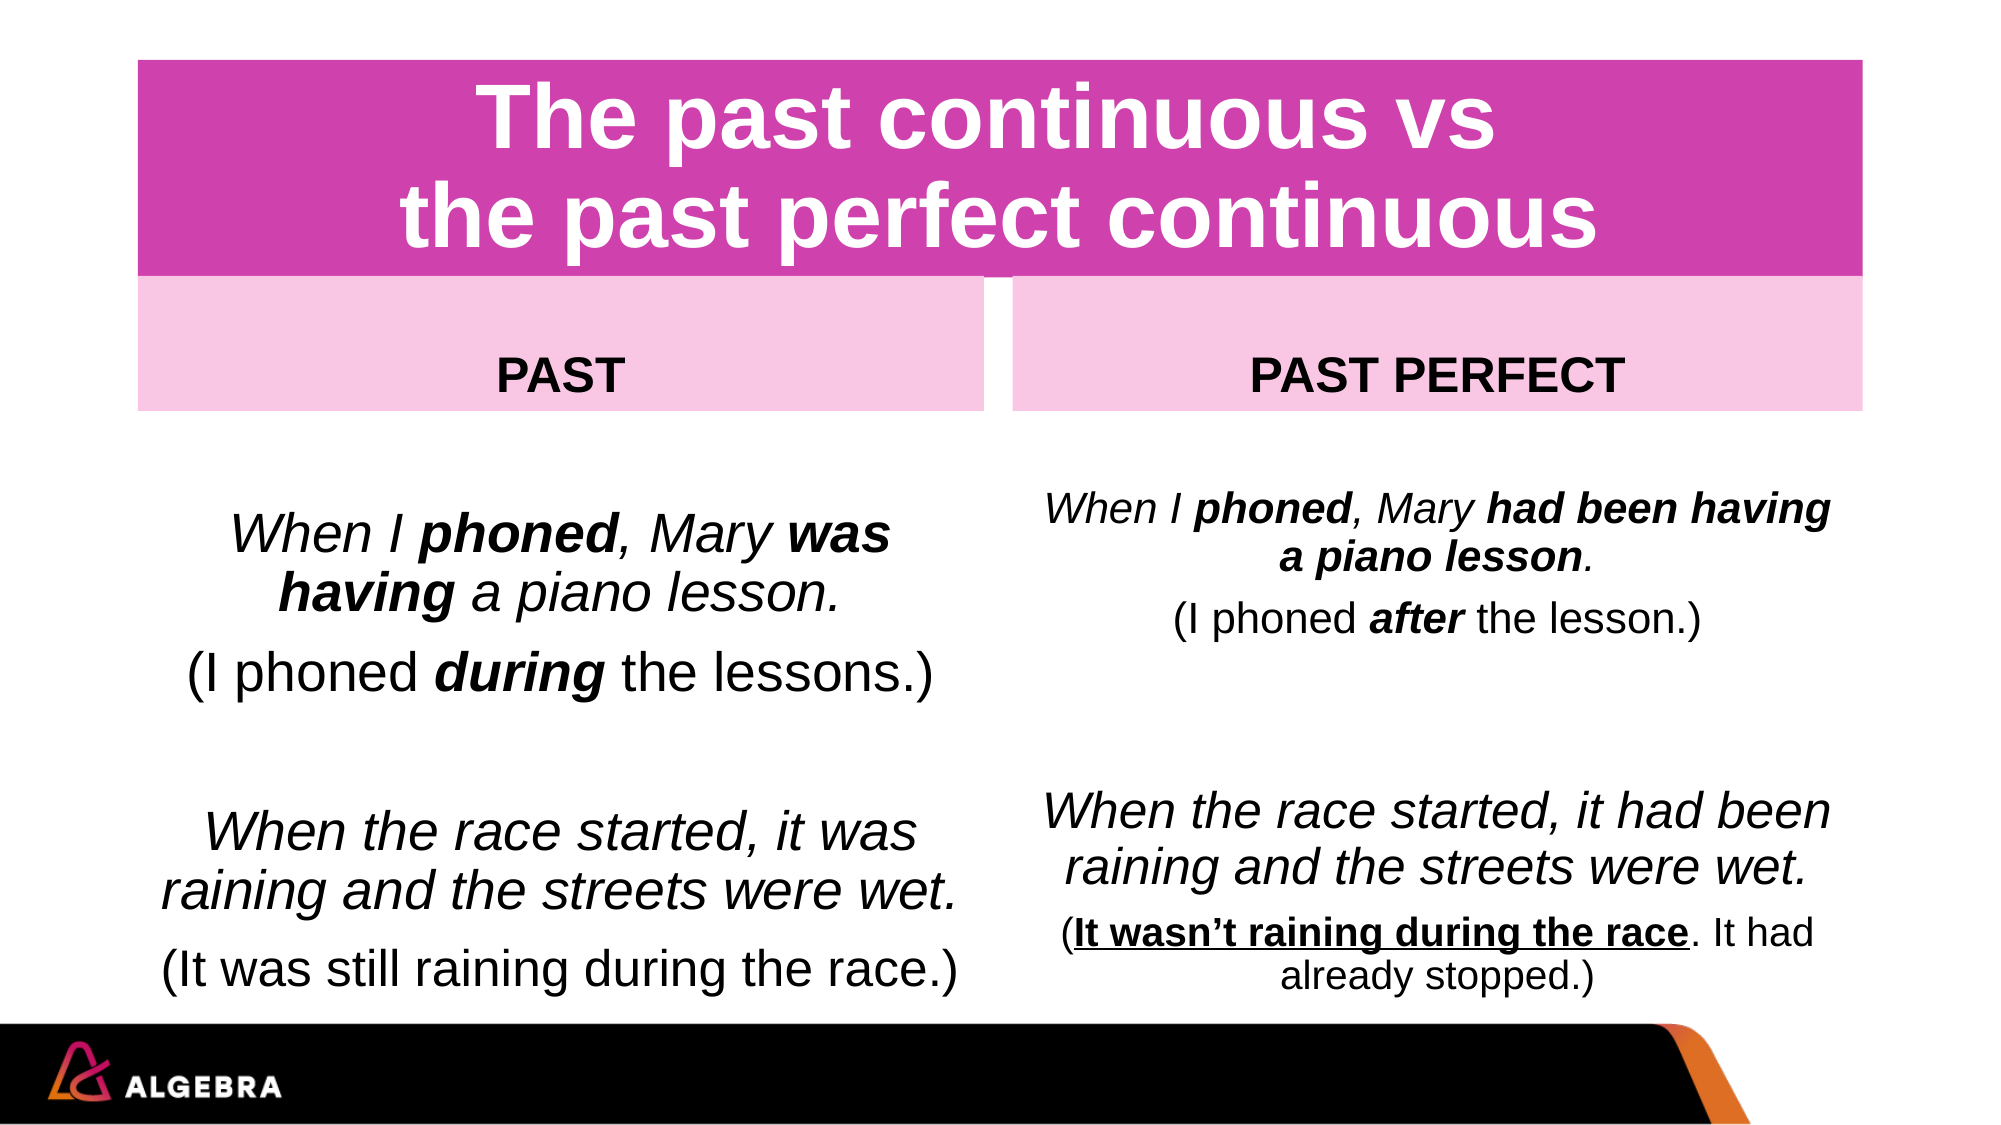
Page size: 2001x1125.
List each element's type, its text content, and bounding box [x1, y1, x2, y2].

picture [0, 1023, 1958, 1125]
list PAST PERFECT [1012, 275, 1863, 410]
list When I phoned, Mary had been having a piano lesson. (I phoned after the lesson.) When the race started, it had been raining and the streets were wet. (It wasn’t raining during the race. It had already stopped.) [1012, 410, 1863, 1016]
list When I phoned, Mary was having a piano lesson. (I phoned during the lessons.) When the race started, it was raining and the streets were wet. (It was still raining during the race.) [137, 410, 984, 1016]
list PAST [137, 275, 984, 410]
title The past continuous vs the past perfect continuous [137, 59, 1863, 278]
